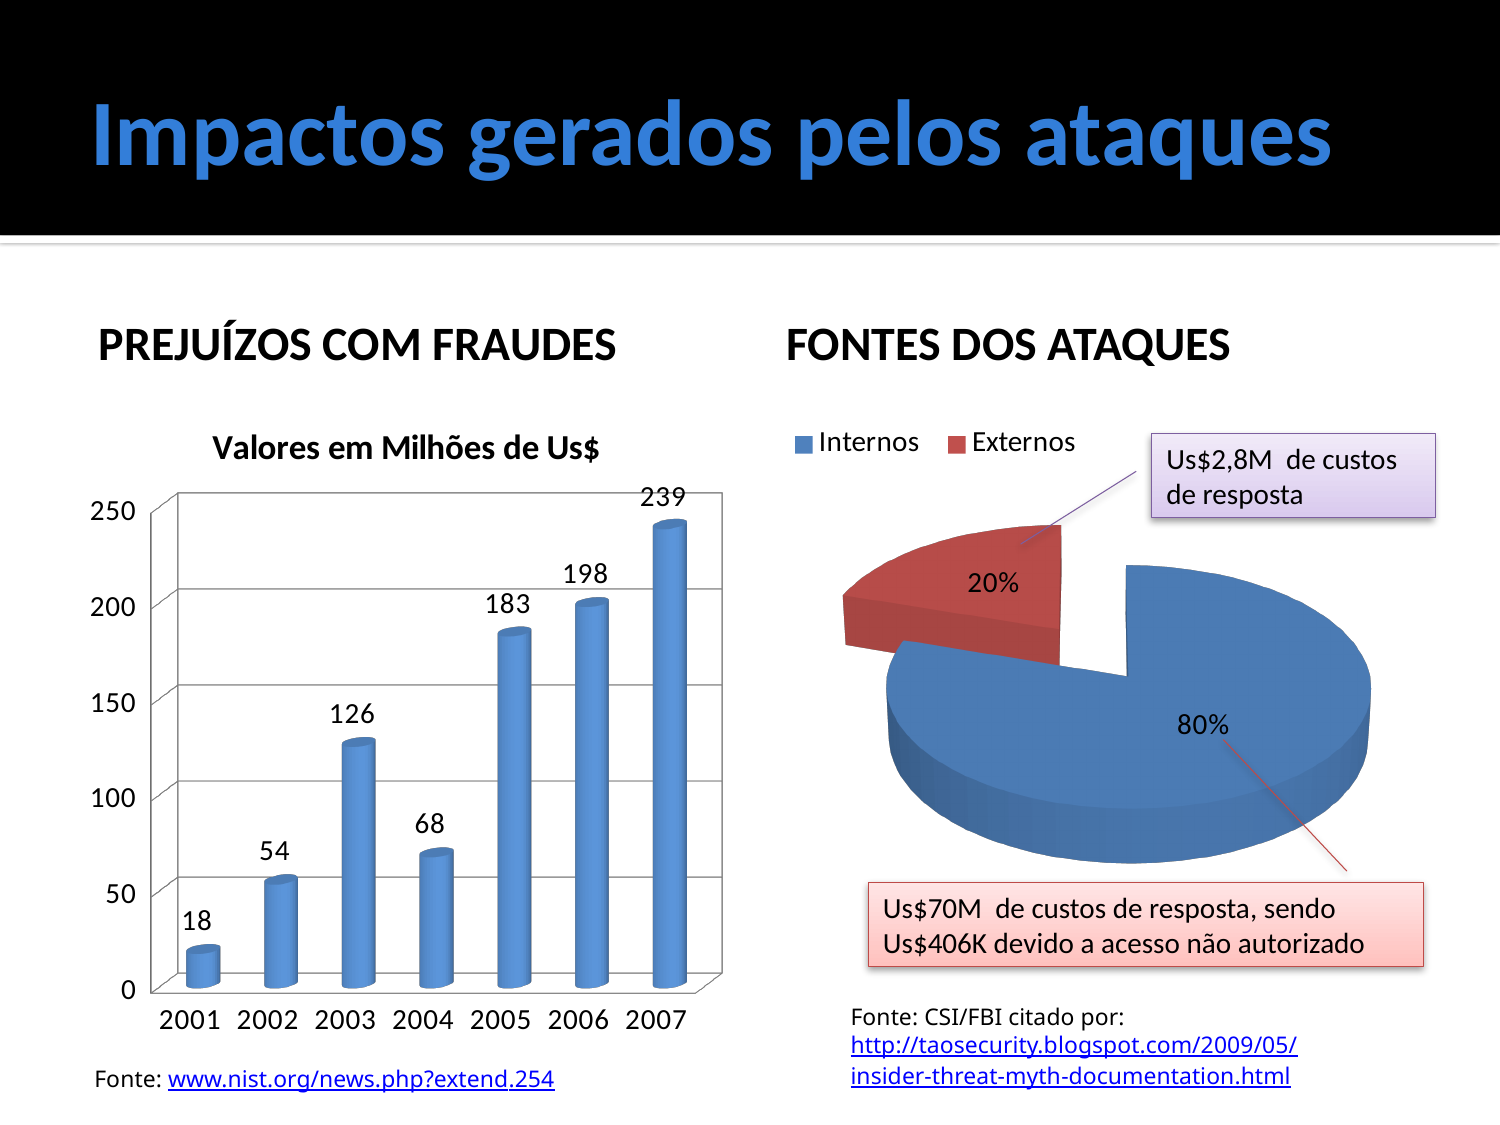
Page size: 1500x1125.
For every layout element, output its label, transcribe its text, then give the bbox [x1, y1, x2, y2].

text_box Fonte: www.nist.org/news.php?extend.254 [79, 1058, 570, 1103]
text_box Fonte: CSI/FBI citado por: http://taosecurity.blogspot.com/2009/05/ insider-threat-myth-documentation.html [835, 1058, 1313, 1101]
chart [74, 401, 738, 1050]
title Impactos gerados pelos ataques [75, 24, 1425, 231]
list Fontes dos ataques [761, 278, 1425, 396]
chart [761, 401, 1425, 1050]
list Prejuízos com fraudes [75, 278, 738, 396]
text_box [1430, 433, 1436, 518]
